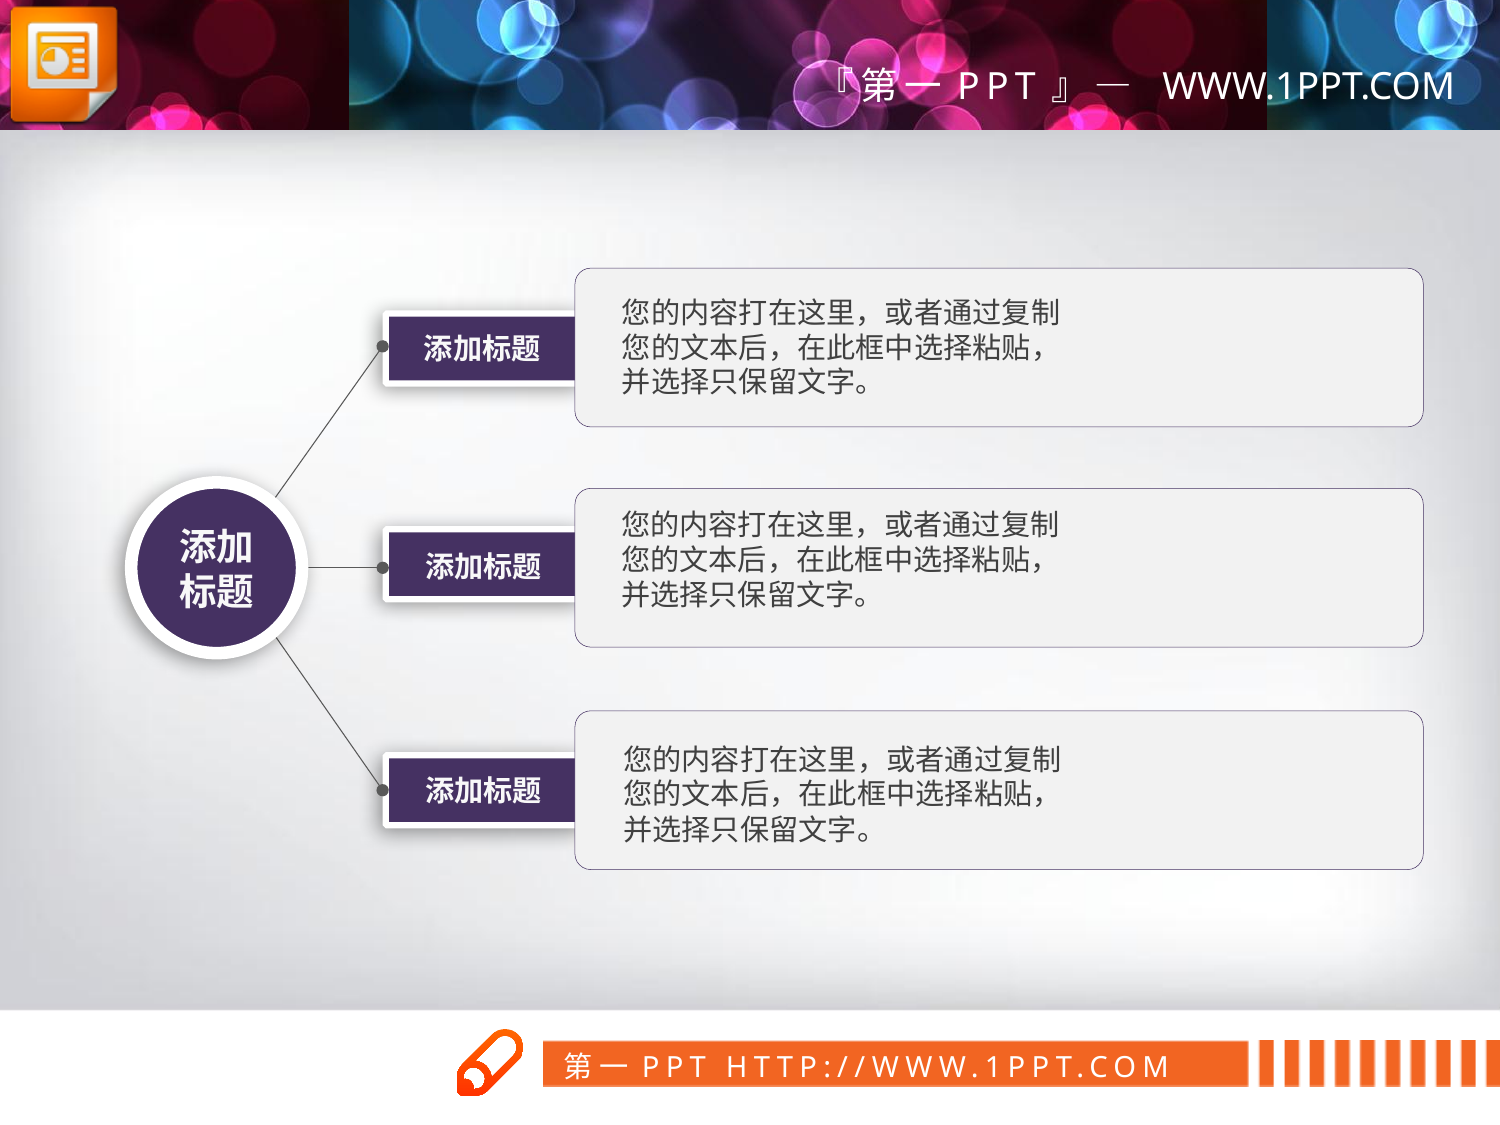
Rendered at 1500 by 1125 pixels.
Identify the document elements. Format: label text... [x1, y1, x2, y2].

text_box [385, 755, 574, 826]
text_box 您的内容打在这里，或者通过复制您的文本后，在此框中选择粘贴，并选择只保留文字。 [607, 516, 1090, 602]
text_box 您的内容打在这里，或者通过复制您的文本后，在此框中选择粘贴，并选择只保留文字。 [609, 750, 1092, 836]
text_box 添加标题 [411, 766, 574, 813]
picture [543, 1040, 1500, 1087]
text_box [276, 340, 389, 496]
text_box [574, 488, 1424, 648]
text_box 您的内容打在这里，或者通过复制您的文本后，在此框中选择粘贴，并选择只保留文字。 [608, 303, 1090, 389]
text_box [280, 643, 389, 797]
text_box 添加 标题 [131, 482, 303, 654]
text_box [574, 268, 1424, 427]
text_box [385, 313, 574, 384]
text_box 添加标题 [411, 543, 574, 589]
text_box [385, 529, 574, 600]
picture [0, 0, 1500, 1012]
text_box [574, 710, 1424, 870]
text_box 添加标题 [410, 324, 574, 371]
